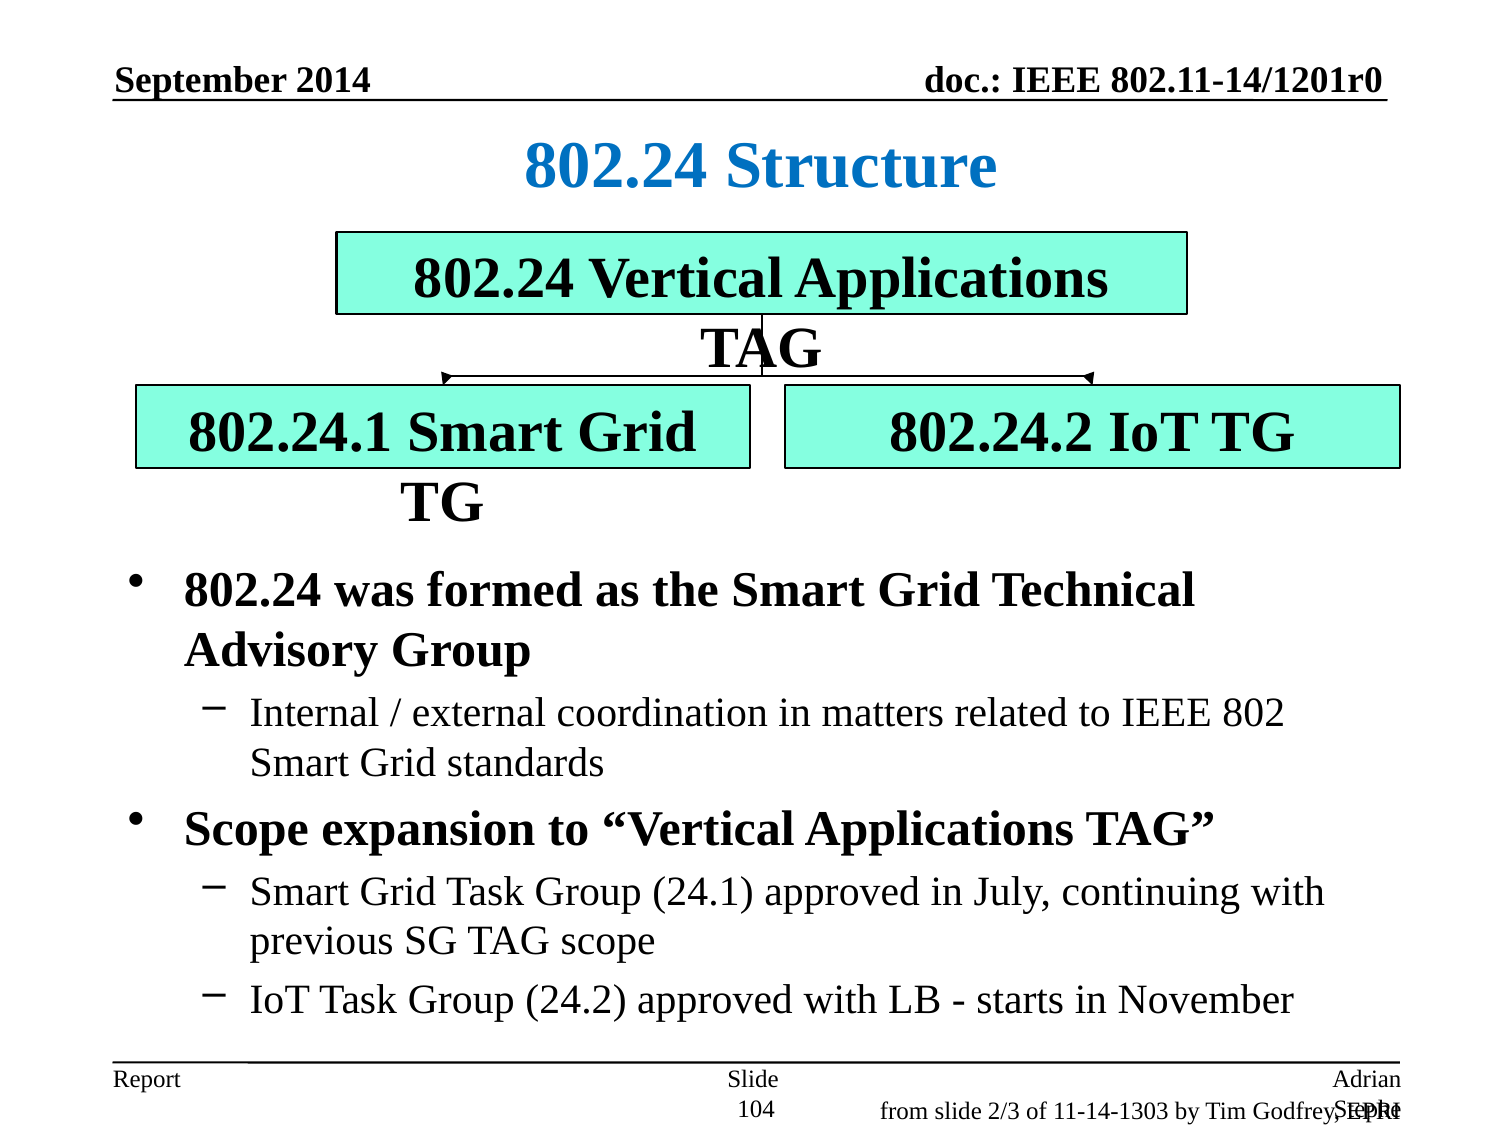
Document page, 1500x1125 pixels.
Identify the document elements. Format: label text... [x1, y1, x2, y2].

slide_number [114, 54, 374, 101]
text_box 802.24.1 Smart Grid TG [643, 385, 750, 468]
footer Adrian Stephens, Intel Corporation [1324, 1061, 1402, 1087]
slide_number Slide 104 [712, 1061, 800, 1087]
list 802.24 was formed as the Smart Grid Technical Advisory Group Internal / external coordination in matters related to IEEE 802 Smart Grid standards Scope expansion to “Vertical Applications TAG” Smart Grid Task Group (24.1) approved in July, continuing with previous SG TAG scope IoT Task Group (24.2) approved with LB - starts in November [112, 548, 1388, 988]
text_box 802.24.2 IoT TG [967, 385, 1400, 468]
text_box 802.24.2 IoT TG [785, 385, 886, 468]
text_box 802.24 Vertical Applications TAG [967, 231, 1187, 315]
text_box from slide 2/3 of 11-14-1303 by Tim Godfrey, EPRI [343, 1087, 1417, 1125]
title 802.24 Structure [123, 113, 1399, 209]
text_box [891, 184, 963, 516]
text_box 802.24.1 Smart Grid TG [135, 385, 561, 468]
text_box 802.24 Vertical Applications TAG [643, 231, 886, 315]
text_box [566, 190, 638, 510]
text_box 802.24 Vertical Applications TAG [336, 231, 561, 315]
